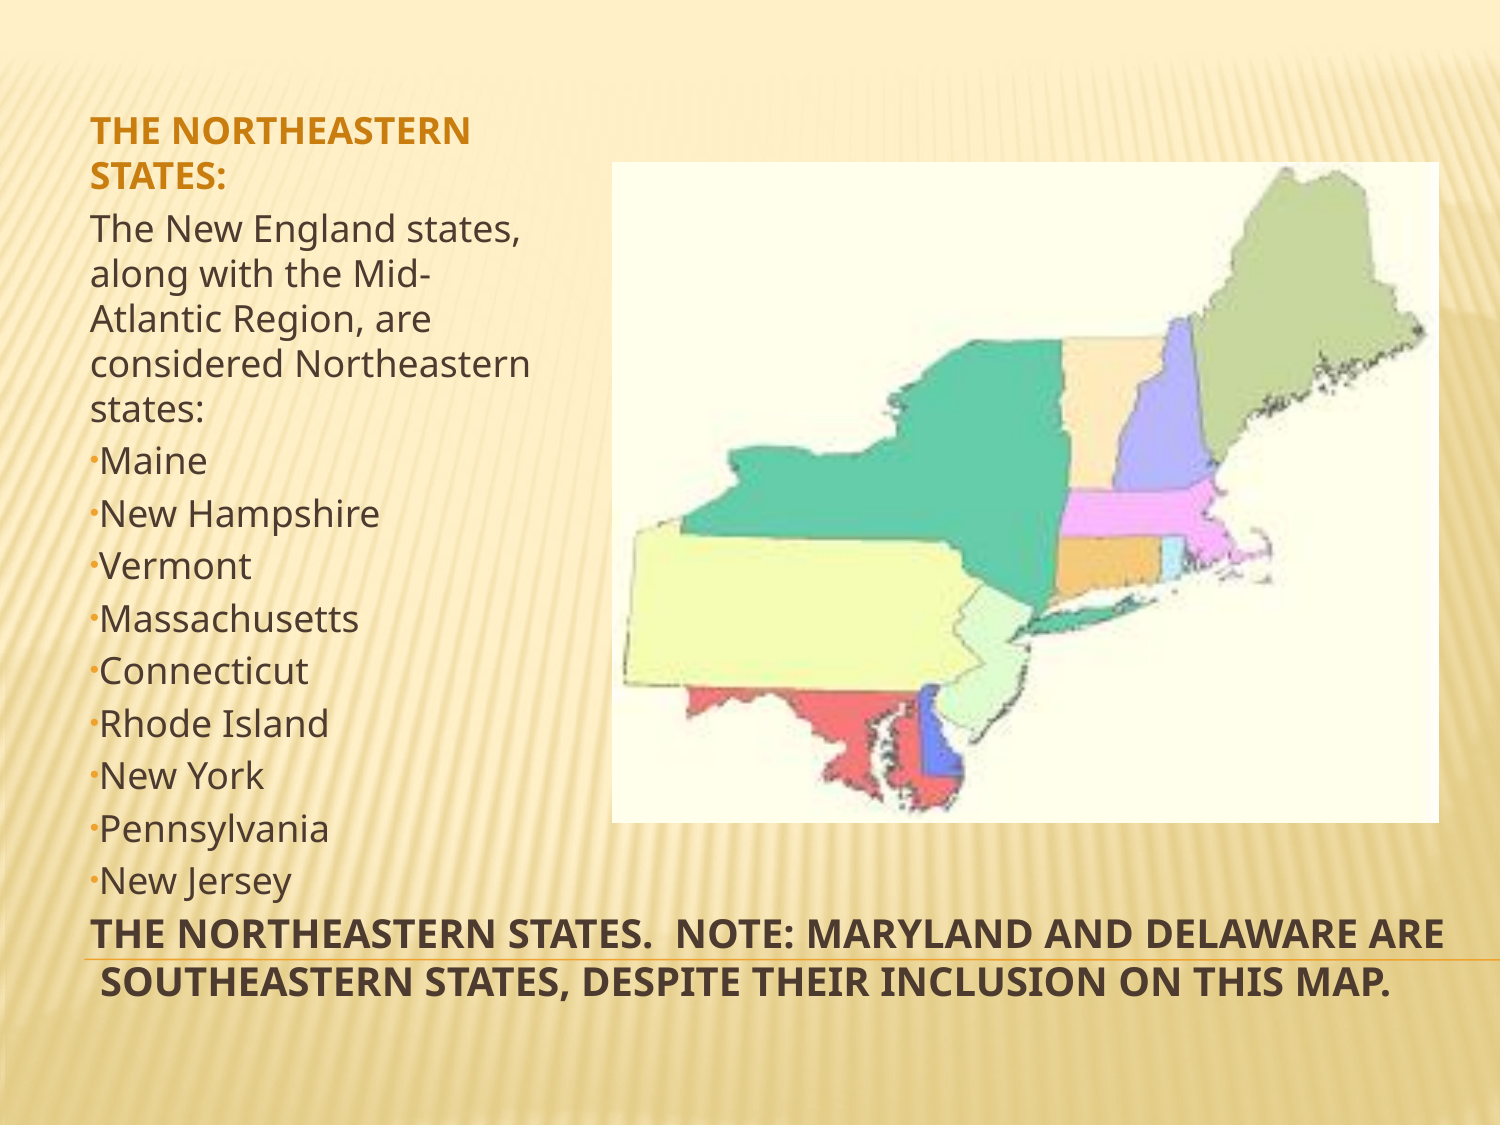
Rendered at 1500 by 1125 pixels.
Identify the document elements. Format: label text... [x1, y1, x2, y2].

list THE NORTHEASTERN STATES: The New England states, along with the Mid-Atlantic Region, are considered Northeastern states: Maine New Hampshire Vermont Massachusetts Connecticut Rhode Island New York Pennsylvania New Jersey [75, 99, 569, 888]
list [612, 162, 1440, 824]
title The northeastern states. Note: Maryland and Delaware are Southeastern states, despite their inclusion on this map. [75, 900, 1463, 1013]
